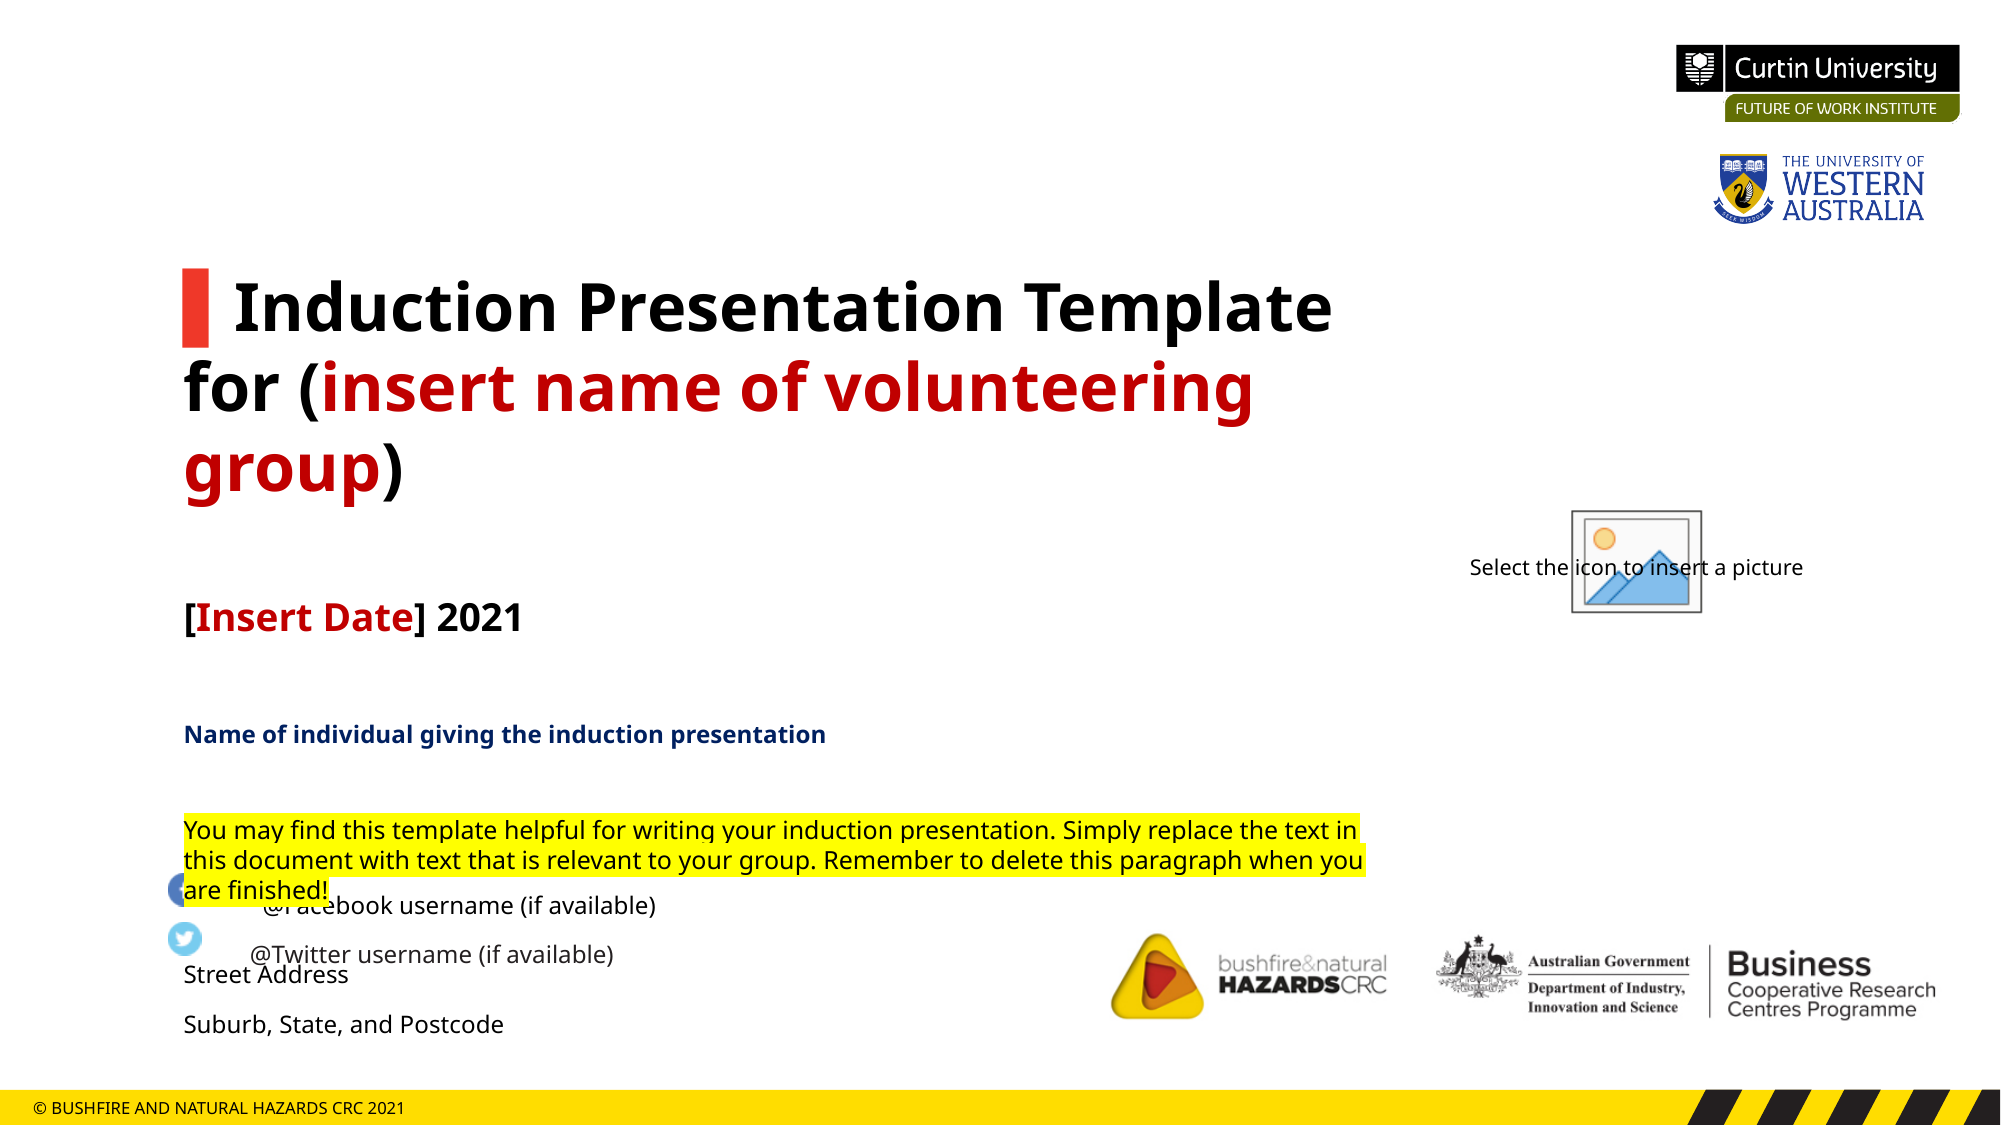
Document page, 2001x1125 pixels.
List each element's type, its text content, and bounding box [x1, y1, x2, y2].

picture [1275, 259, 1999, 865]
text_box ▌Induction Presentation Template for (insert name of volunteering group) [Insert Date] 2021 Name of individual giving the induction presentation You may find this template helpful for writing your induction presentation. Simply replace the text in this document with text that is relevant to your group. Remember to delete this paragraph when you are finished! Street Address Suburb, State, and Postcode [168, 257, 1406, 1062]
picture [168, 922, 202, 956]
picture [1674, 42, 1962, 124]
picture [1083, 912, 1981, 1043]
picture [168, 873, 202, 907]
picture [1713, 154, 1924, 224]
